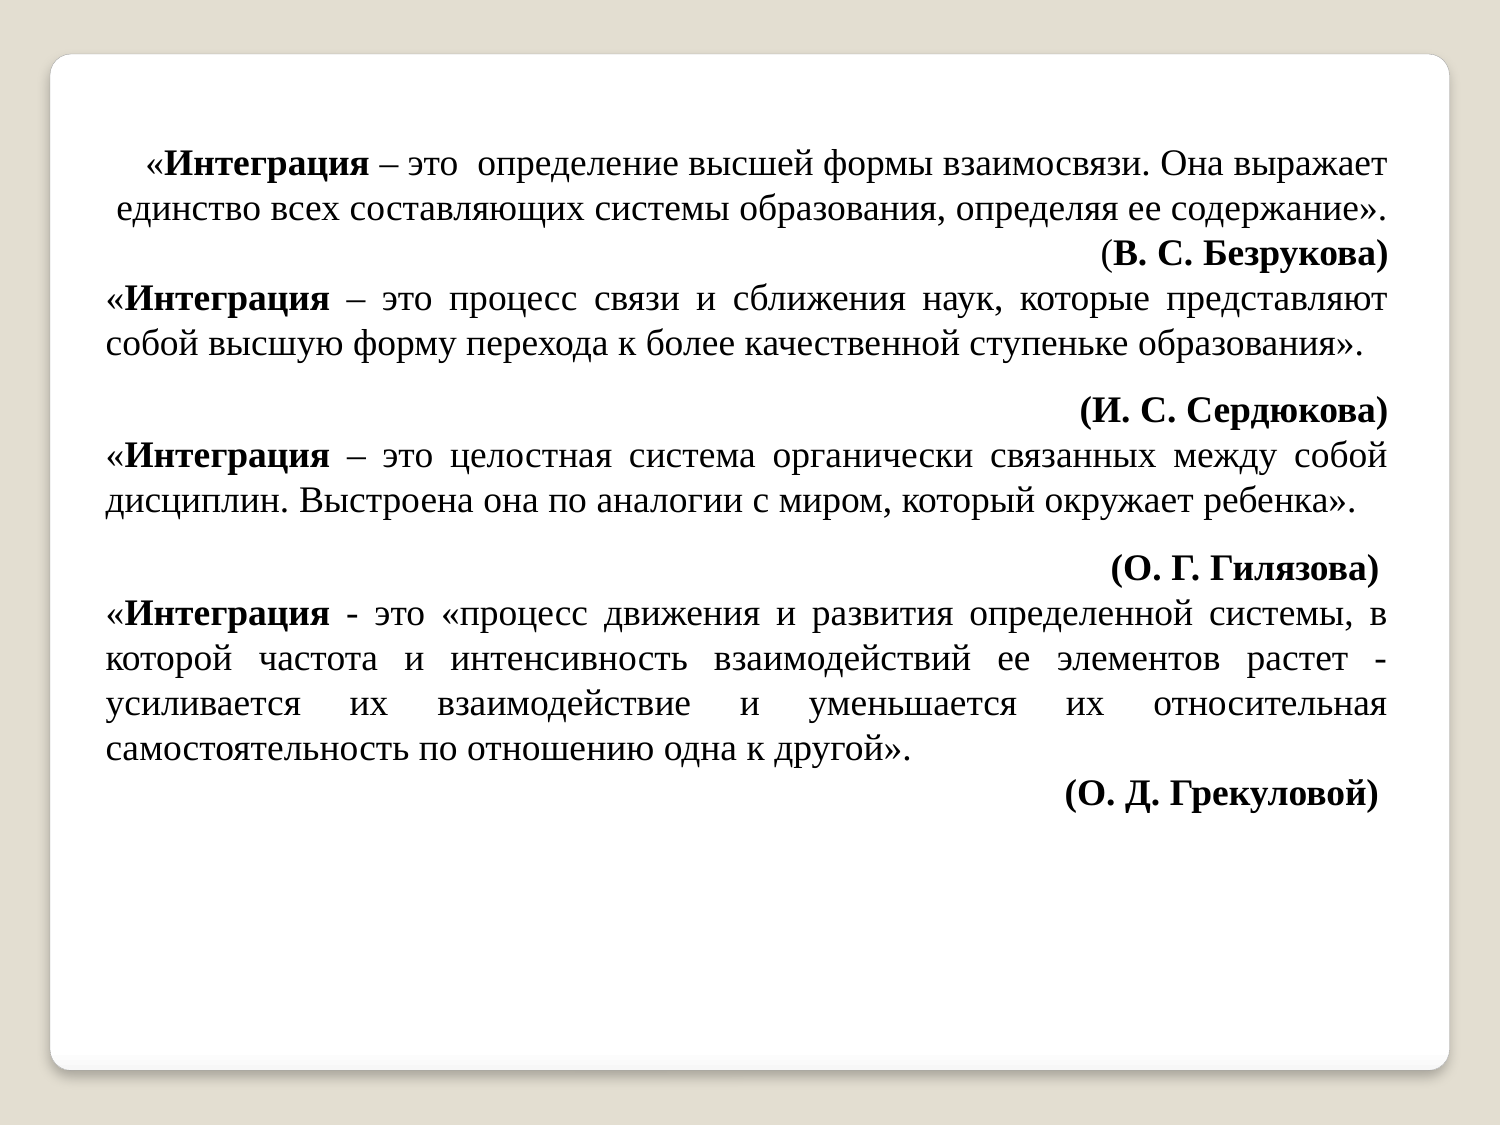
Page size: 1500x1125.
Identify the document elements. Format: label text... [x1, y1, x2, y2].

text_box «Интеграция – это определение высшей формы взаимосвязи. Она выражает единство всех составляющих системы образования, определяя ее содержание». (В. С. Безрукова) «Интеграция – это процесс связи и сближения наук, которые представляют собой высшую форму перехода к более качественной ступеньке образования». (И. С. Сердюкова) «Интеграция – это целостная система органически связанных между собой дисциплин. Выстроена она по аналогии с миром, который окружает ребенка». (О. Г. Гилязова) «Интеграция - это «процесс движения и развития определенной системы, в которой частота и интенсивность взаимодействий ее элементов растет - усиливается их взаимодействие и уменьшается их относительная самостоятельность по отношению одна к другой». (О. Д. Грекуловой) [90, 349, 1404, 856]
text_box [75, 45, 1425, 233]
